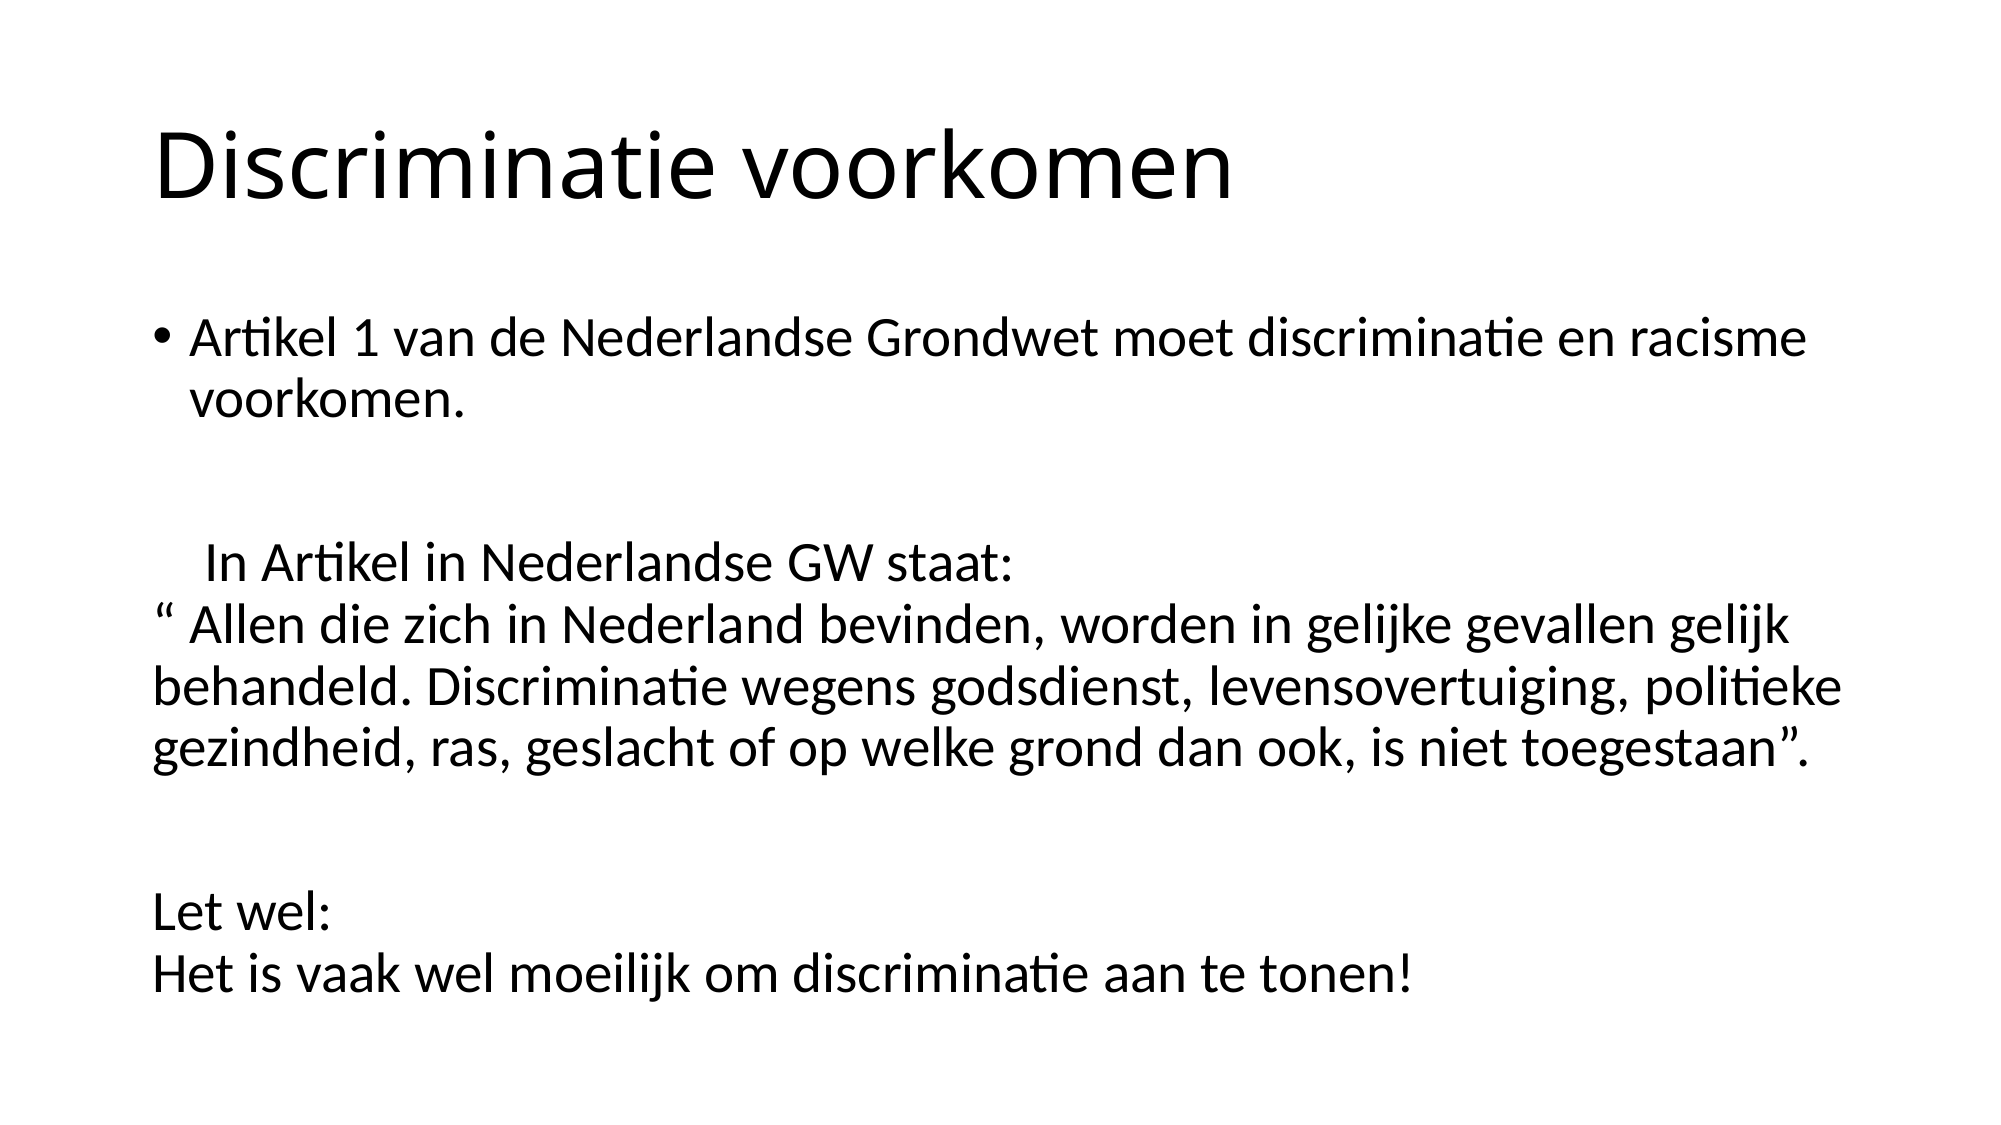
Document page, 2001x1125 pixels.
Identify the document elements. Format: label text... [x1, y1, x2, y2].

title Discriminatie voorkomen [137, 59, 1863, 278]
list Artikel 1 van de Nederlandse Grondwet moet discriminatie en racisme voorkomen. In Artikel in Nederlandse GW staat: “ Allen die zich in Nederland bevinden, worden in gelijke gevallen gelijk behandeld. Discriminatie wegens godsdienst, levensovertuiging, politieke gezindheid, ras, geslacht of op welke grond dan ook, is niet toegestaan”. Let wel: Het is vaak wel moeilijk om discriminatie aan te tonen! [137, 299, 1923, 1014]
